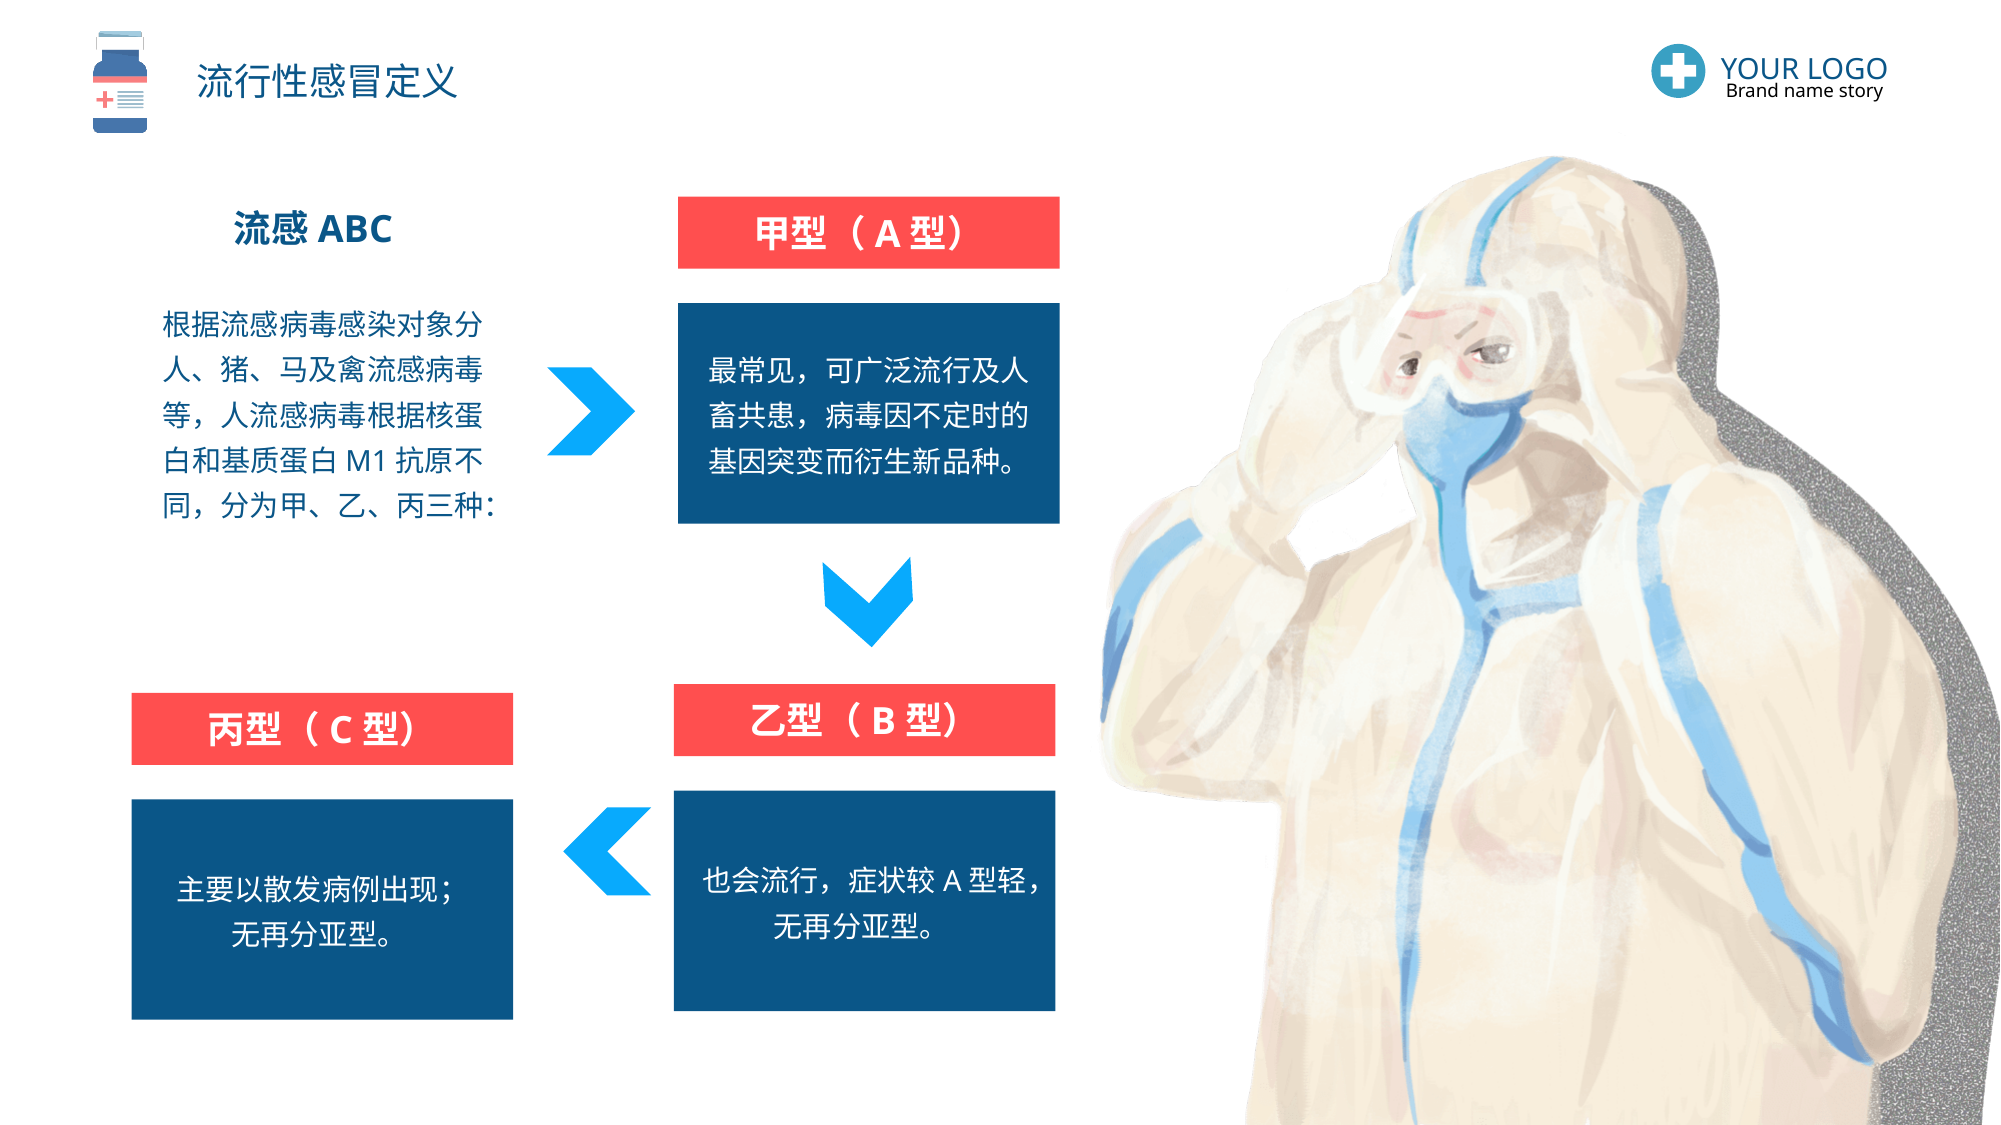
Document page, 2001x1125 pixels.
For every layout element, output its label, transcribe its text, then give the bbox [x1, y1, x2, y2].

text_box 最常见，可广泛流行及人畜共患，病毒因不定时的基因突变而衍生新品种。 [689, 334, 987, 486]
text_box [673, 684, 987, 757]
text_box [677, 302, 987, 525]
text_box [561, 806, 654, 897]
text_box [821, 554, 914, 649]
text_box 根据流感病毒感染对象分人、猪、马及禽流感病毒等，人流感病毒根据核蛋白和基质蛋白M1抗原不同，分为甲、乙、丙三种： [143, 288, 503, 531]
text_box [673, 790, 987, 1012]
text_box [131, 692, 514, 765]
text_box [678, 196, 987, 269]
picture [68, 5, 210, 156]
text_box [131, 798, 514, 1021]
text_box 也会流行，症状较A型轻，无再分亚型。 [685, 844, 987, 951]
text_box [544, 366, 637, 457]
text_box 主要以散发病例出现； 无再分亚型。 [142, 853, 502, 959]
text_box 流感ABC [219, 197, 408, 258]
picture [987, 0, 2000, 1125]
